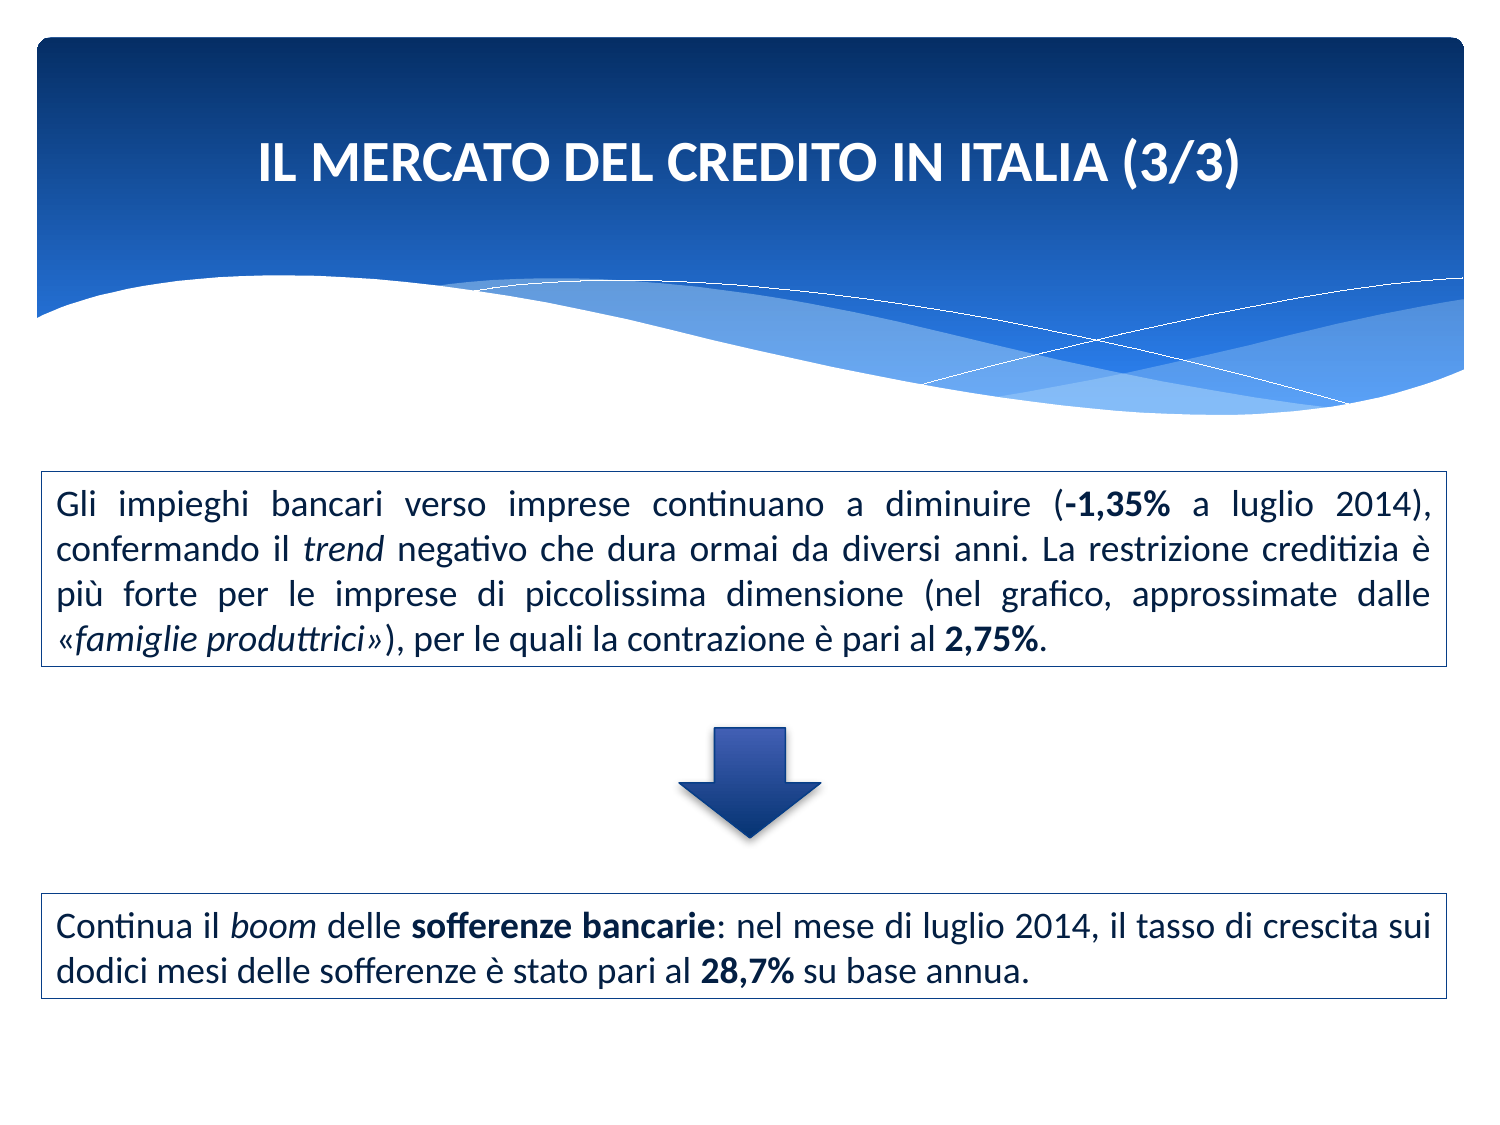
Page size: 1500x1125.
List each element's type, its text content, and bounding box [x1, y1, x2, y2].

title IL MERCATO DEL CREDITO IN ITALIA (3/3) [75, 55, 1425, 261]
text_box [678, 727, 822, 839]
text_box Continua il boom delle sofferenze bancarie: nel mese di luglio 2014, il tasso di crescita sui dodici mesi delle sofferenze è stato pari al 28,7% su base annua. [41, 893, 1447, 999]
text_box Gli impieghi bancari verso imprese continuano a diminuire (-1,35% a luglio 2014), confermando il trend negativo che dura ormai da diversi anni. La restrizione creditizia è più forte per le imprese di piccolissima dimensione (nel grafico, approssimate dalle «famiglie produttrici»), per le quali la contrazione è pari al 2,75%. [41, 471, 1447, 667]
